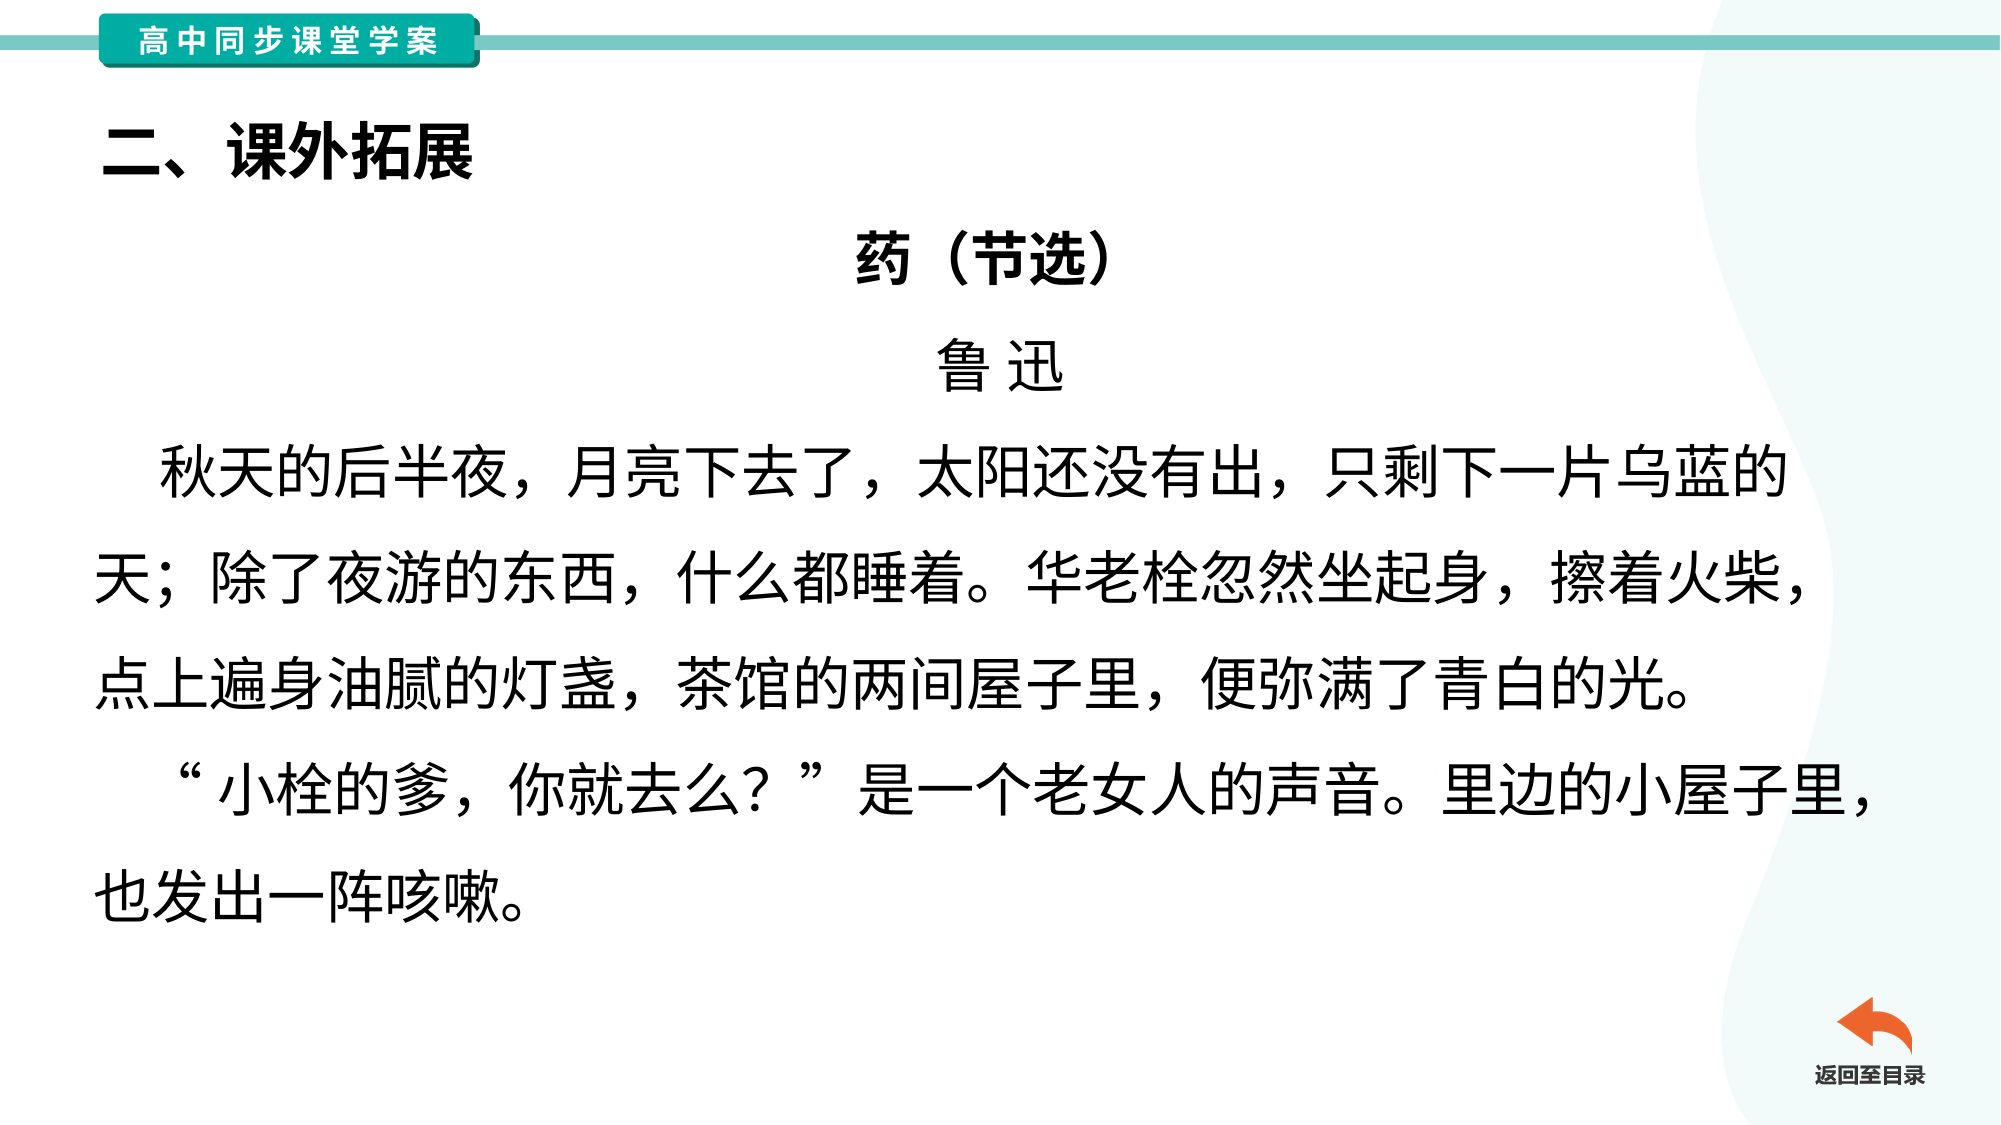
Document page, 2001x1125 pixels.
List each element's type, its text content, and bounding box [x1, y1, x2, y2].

picture [0, 0, 2000, 1125]
text_box 药（节选） 鲁 迅 秋天的后半夜，月亮下去了，太阳还没有出，只剩下一片乌蓝的 天；除了夜游的东西，什么都睡着。华老栓忽然坐起身，擦着火柴， 点上遍身油腻的灯盏，茶馆的两间屋子里，便弥满了青白的光。 “小栓的爹，你就去么？”是一个老女人的声音。里边的小屋子里， 也发出一阵咳嗽。 [100, 186, 1899, 930]
text_box 二、课外拓展 [100, 76, 1899, 186]
